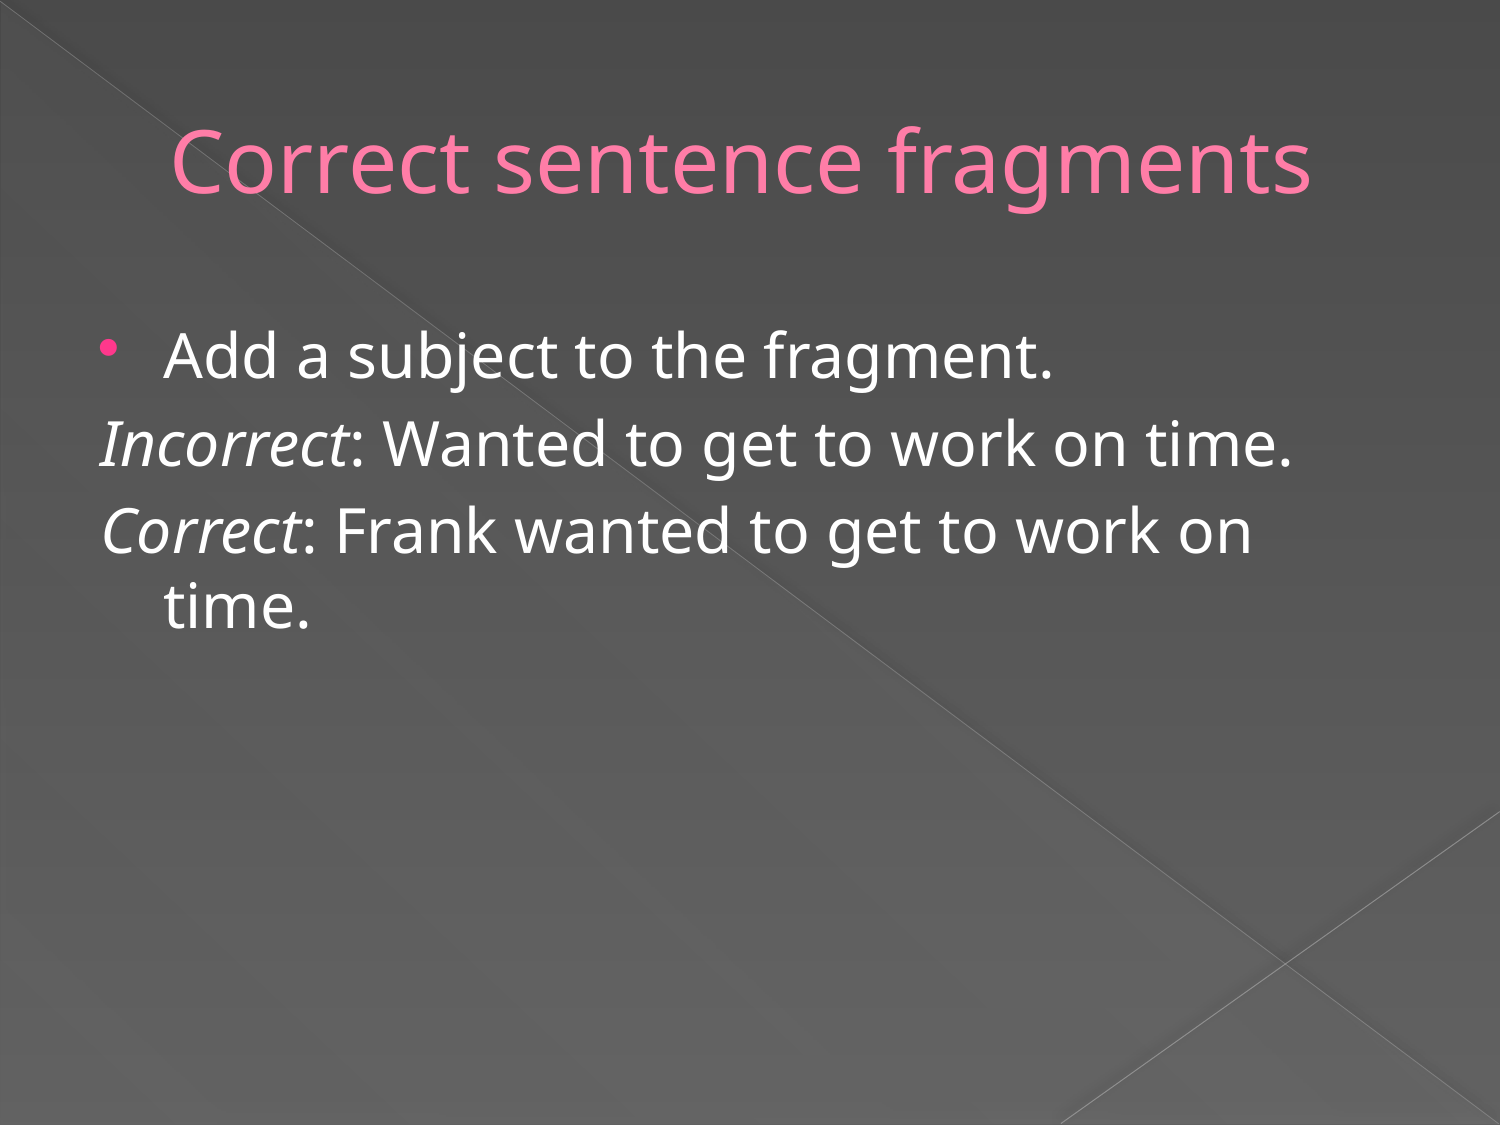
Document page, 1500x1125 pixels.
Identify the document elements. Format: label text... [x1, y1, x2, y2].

title Correct sentence fragments [75, 43, 1425, 274]
list Add a subject to the fragment. Incorrect: Wanted to get to work on time. Correct: Frank wanted to get to work on time. [75, 308, 1425, 1059]
